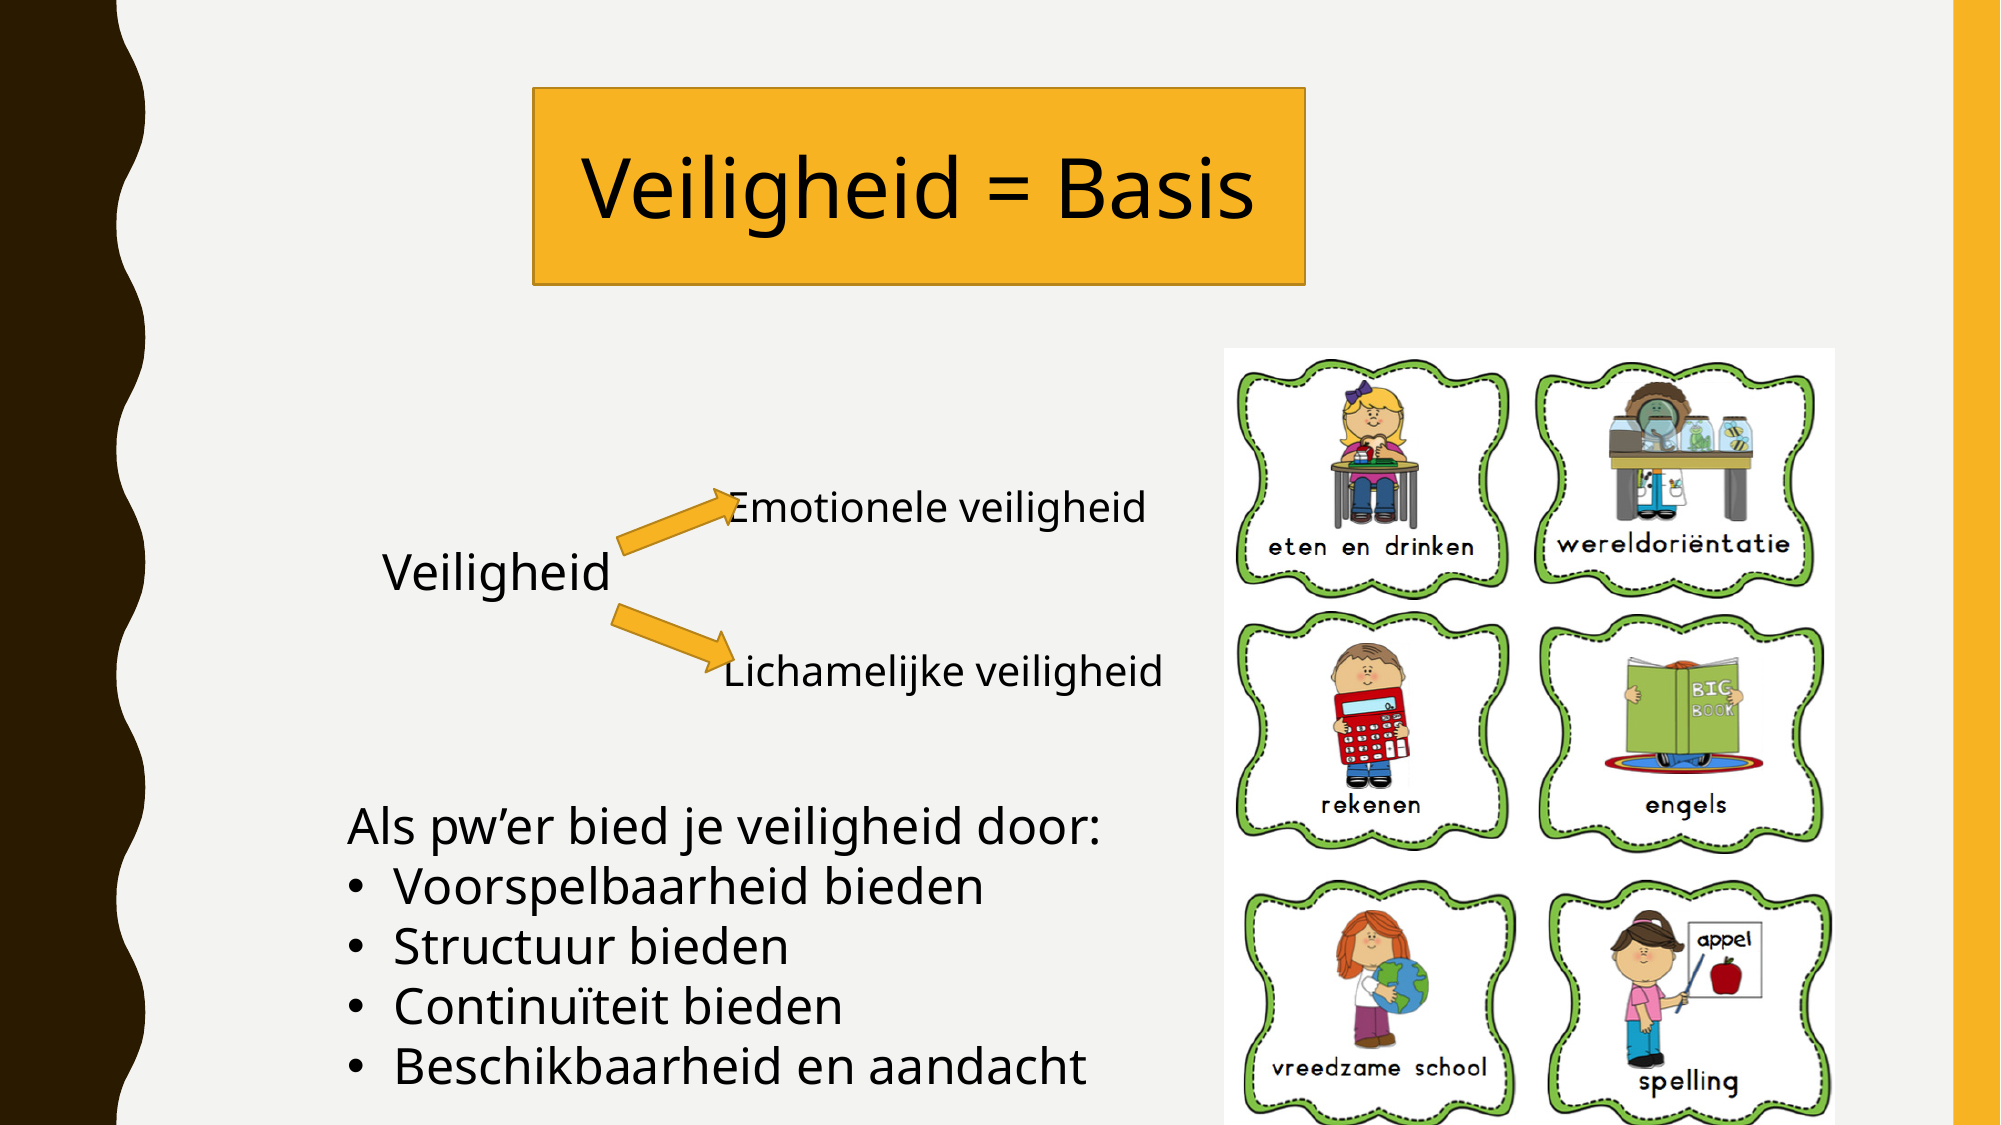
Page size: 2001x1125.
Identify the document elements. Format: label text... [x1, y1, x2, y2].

text_box [610, 603, 735, 674]
text_box Lichamelijke veiligheid [707, 637, 1180, 702]
text_box [532, 87, 1306, 286]
text_box Veiligheid [367, 533, 627, 609]
picture [1224, 348, 1835, 1125]
text_box Emotionele veiligheid [711, 472, 1163, 538]
text_box [615, 488, 741, 557]
text_box Veiligheid = Basis [566, 128, 1272, 243]
text_box Als pw’er bied je veiligheid door: Voorspelbaarheid bieden Structuur bieden Continuïteit bieden Beschikbaarheid en aandacht [332, 787, 1118, 1125]
